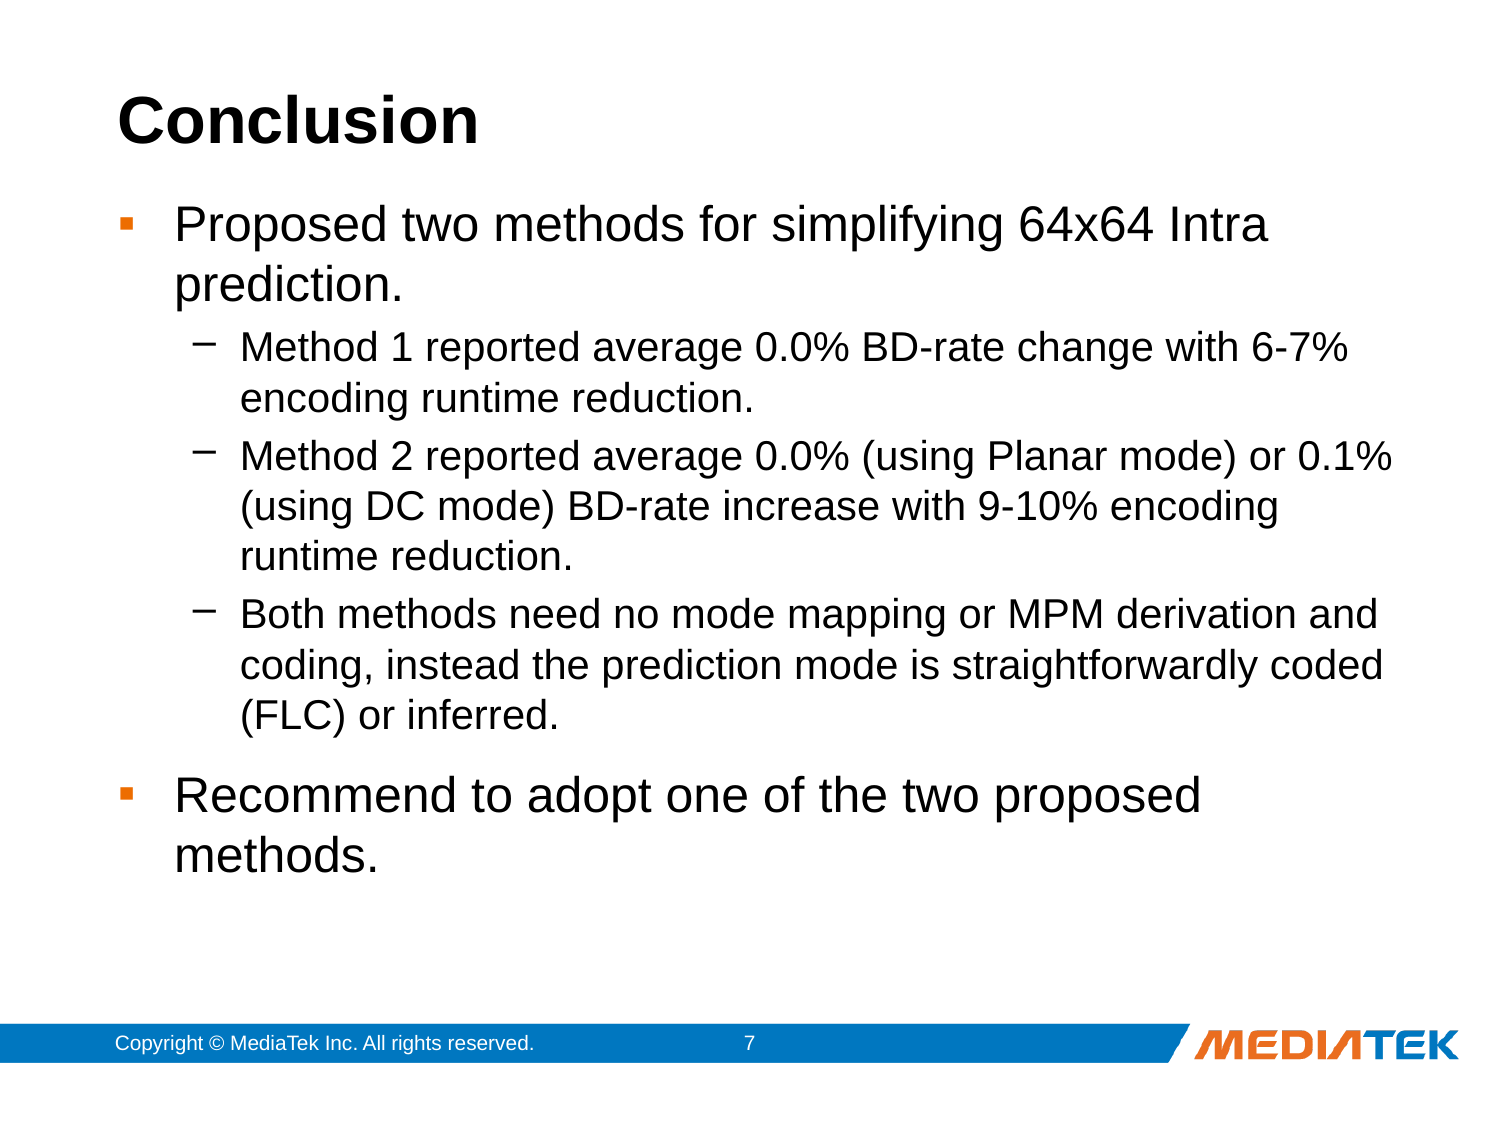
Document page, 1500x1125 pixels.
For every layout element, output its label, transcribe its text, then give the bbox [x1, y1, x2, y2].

picture [789, 1023, 1459, 1063]
list Proposed two methods for simplifying 64x64 Intra prediction. Method 1 reported average 0.0% BD-rate change with 6-7% encoding runtime reduction. Method 2 reported average 0.0% (using Planar mode) or 0.1% (using DC mode) BD-rate increase with 9-10% encoding runtime reduction. Both methods need no mode mapping or MPM derivation and coding, instead the prediction mode is straightforwardly coded (FLC) or inferred. Recommend to adopt one of the two proposed methods. [102, 184, 1425, 998]
title Conclusion [101, 62, 1425, 172]
picture [0, 1023, 99, 1063]
footer Copyright © MediaTek Inc. All rights reserved. [99, 1022, 573, 1090]
slide_number 6 [711, 1022, 789, 1090]
picture [573, 1023, 711, 1063]
